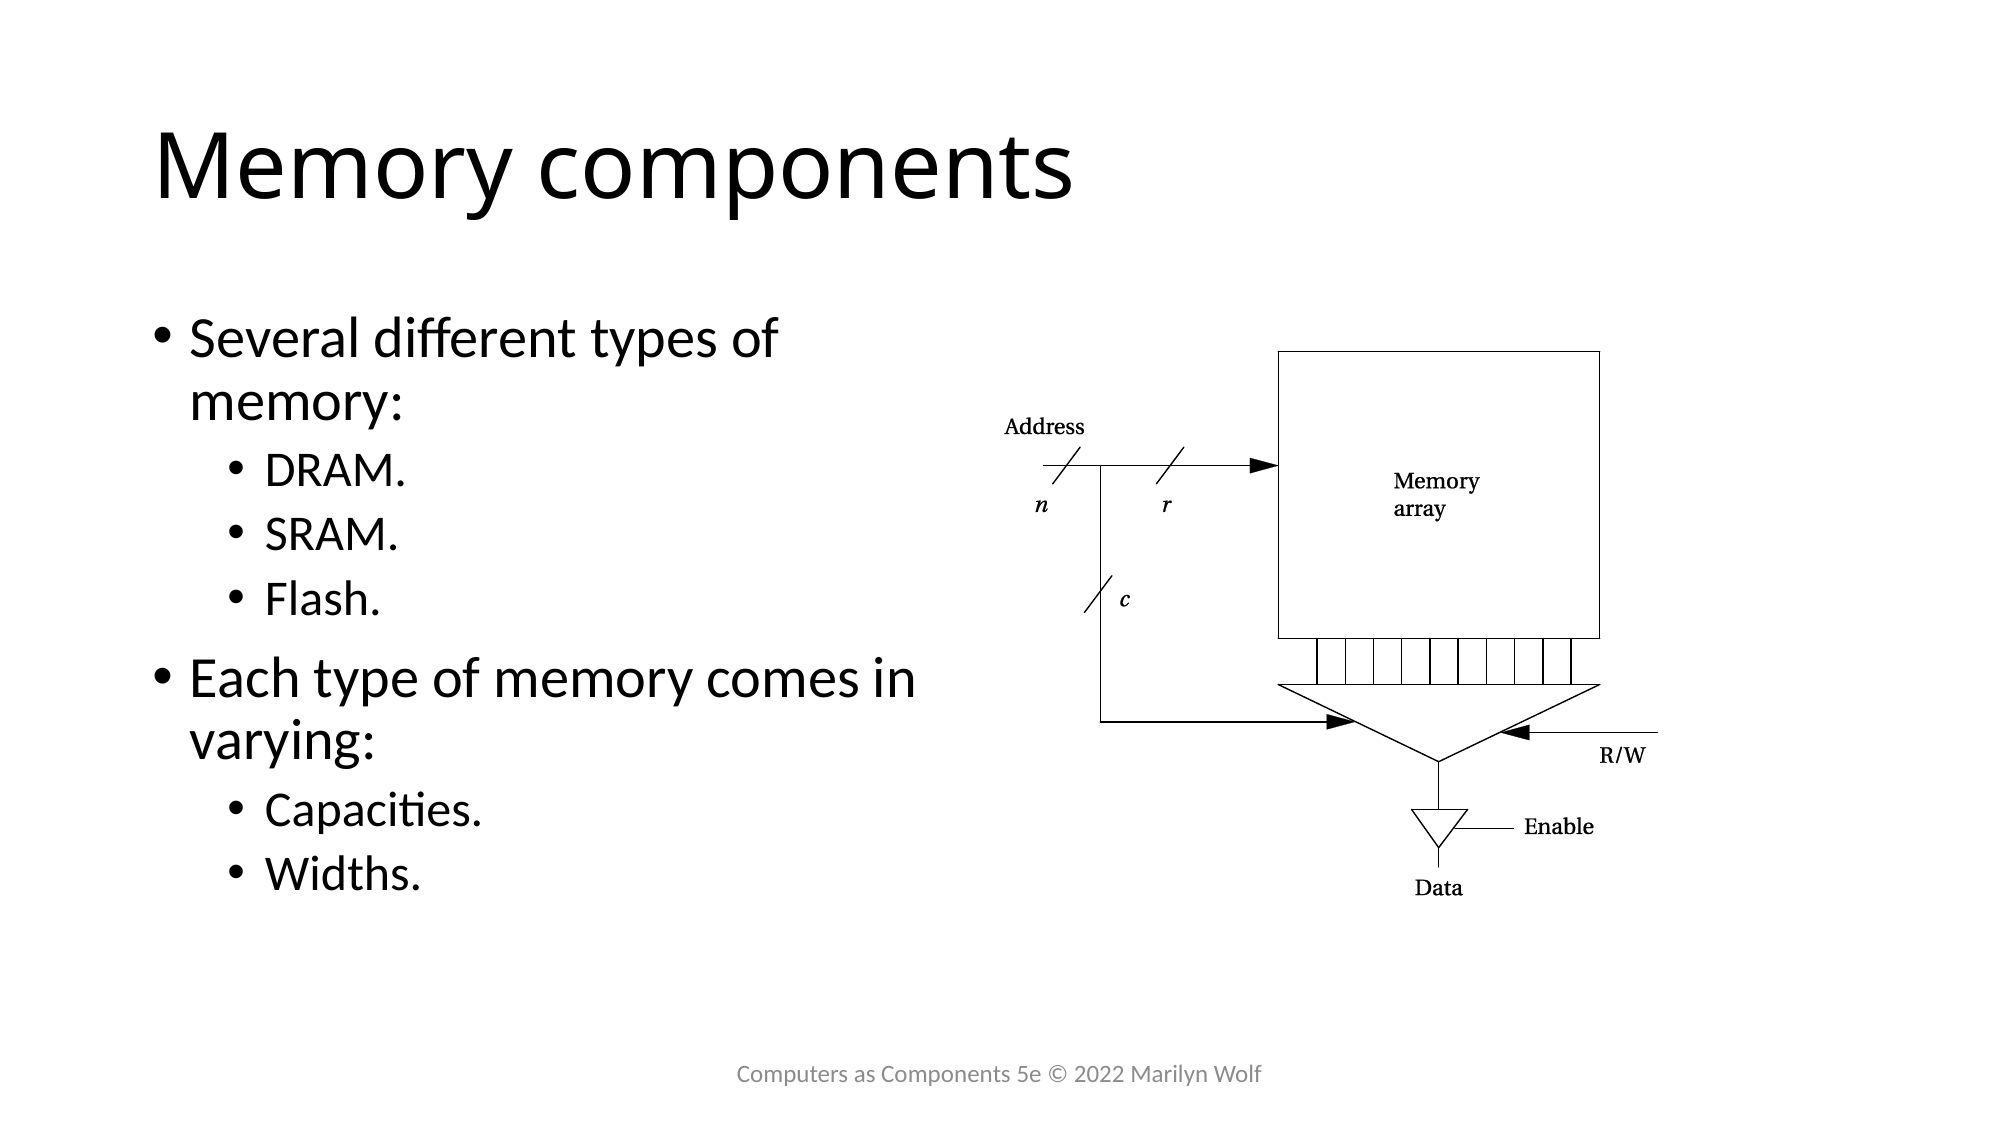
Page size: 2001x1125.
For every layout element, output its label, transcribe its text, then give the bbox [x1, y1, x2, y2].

title Memory components [137, 59, 1863, 278]
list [999, 349, 1659, 901]
list Several different types of memory: DRAM. SRAM. Flash. Each type of memory comes in varying: Capacities. Widths. [137, 299, 988, 1014]
footer Computers as Components 5e © 2022 Marilyn Wolf [662, 1042, 1338, 1103]
